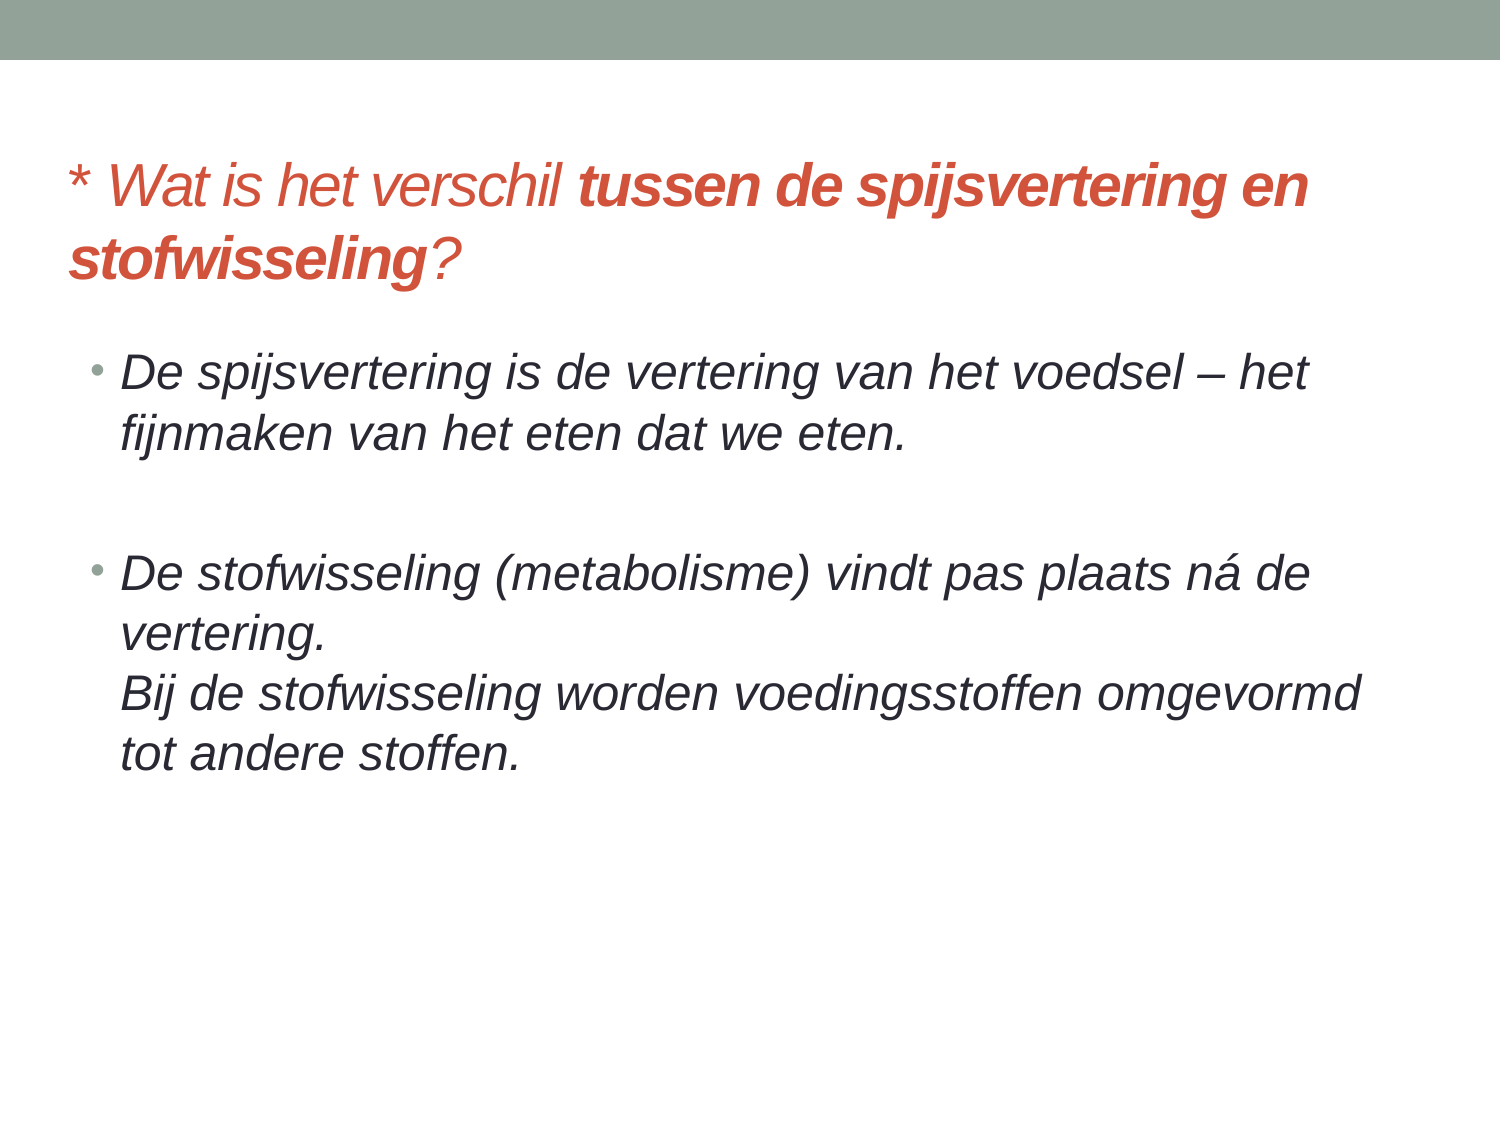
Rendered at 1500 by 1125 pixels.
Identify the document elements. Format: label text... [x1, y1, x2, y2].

list De spijsvertering is de vertering van het voedsel – het fijnmaken van het eten dat we eten. De stofwisseling (metabolisme) vindt pas plaats ná de vertering. Bij de stofwisseling worden voedingsstoffen omgevormd tot andere stoffen. [75, 262, 1425, 1063]
title * Wat is het verschil tussen de spijsvertering en stofwisseling? [53, 137, 1404, 300]
